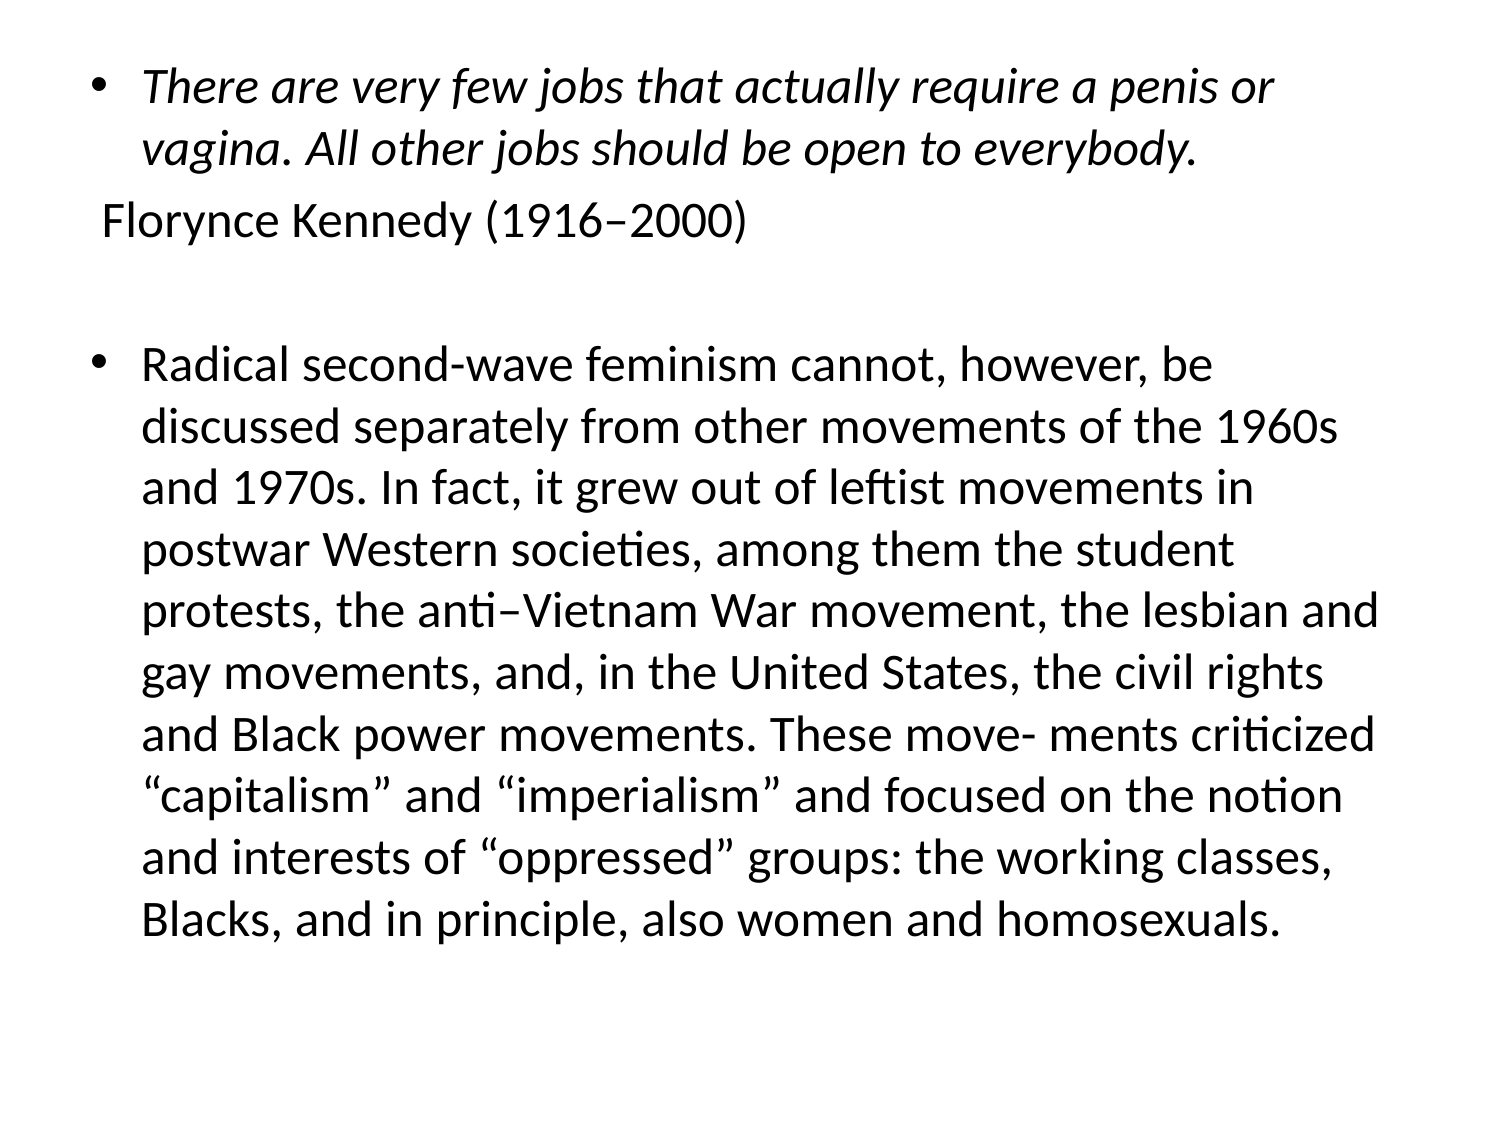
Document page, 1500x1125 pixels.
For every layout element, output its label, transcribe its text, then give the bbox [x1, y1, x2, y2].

list There are very few jobs that actually require a penis or vagina. All other jobs should be open to everybody. Florynce Kennedy (1916–2000) Radical second-wave feminism cannot, however, be discussed separately from other movements of the 1960s and 1970s. In fact, it grew out of leftist movements in postwar Western societies, among them the student protests, the anti–Vietnam War movement, the lesbian and gay movements, and, in the United States, the civil rights and Black power movements. These move- ments criticized “capitalism” and “imperialism” and focused on the notion and interests of “oppressed” groups: the working classes, Blacks, and in principle, also women and homosexuals. [75, 45, 1425, 1005]
